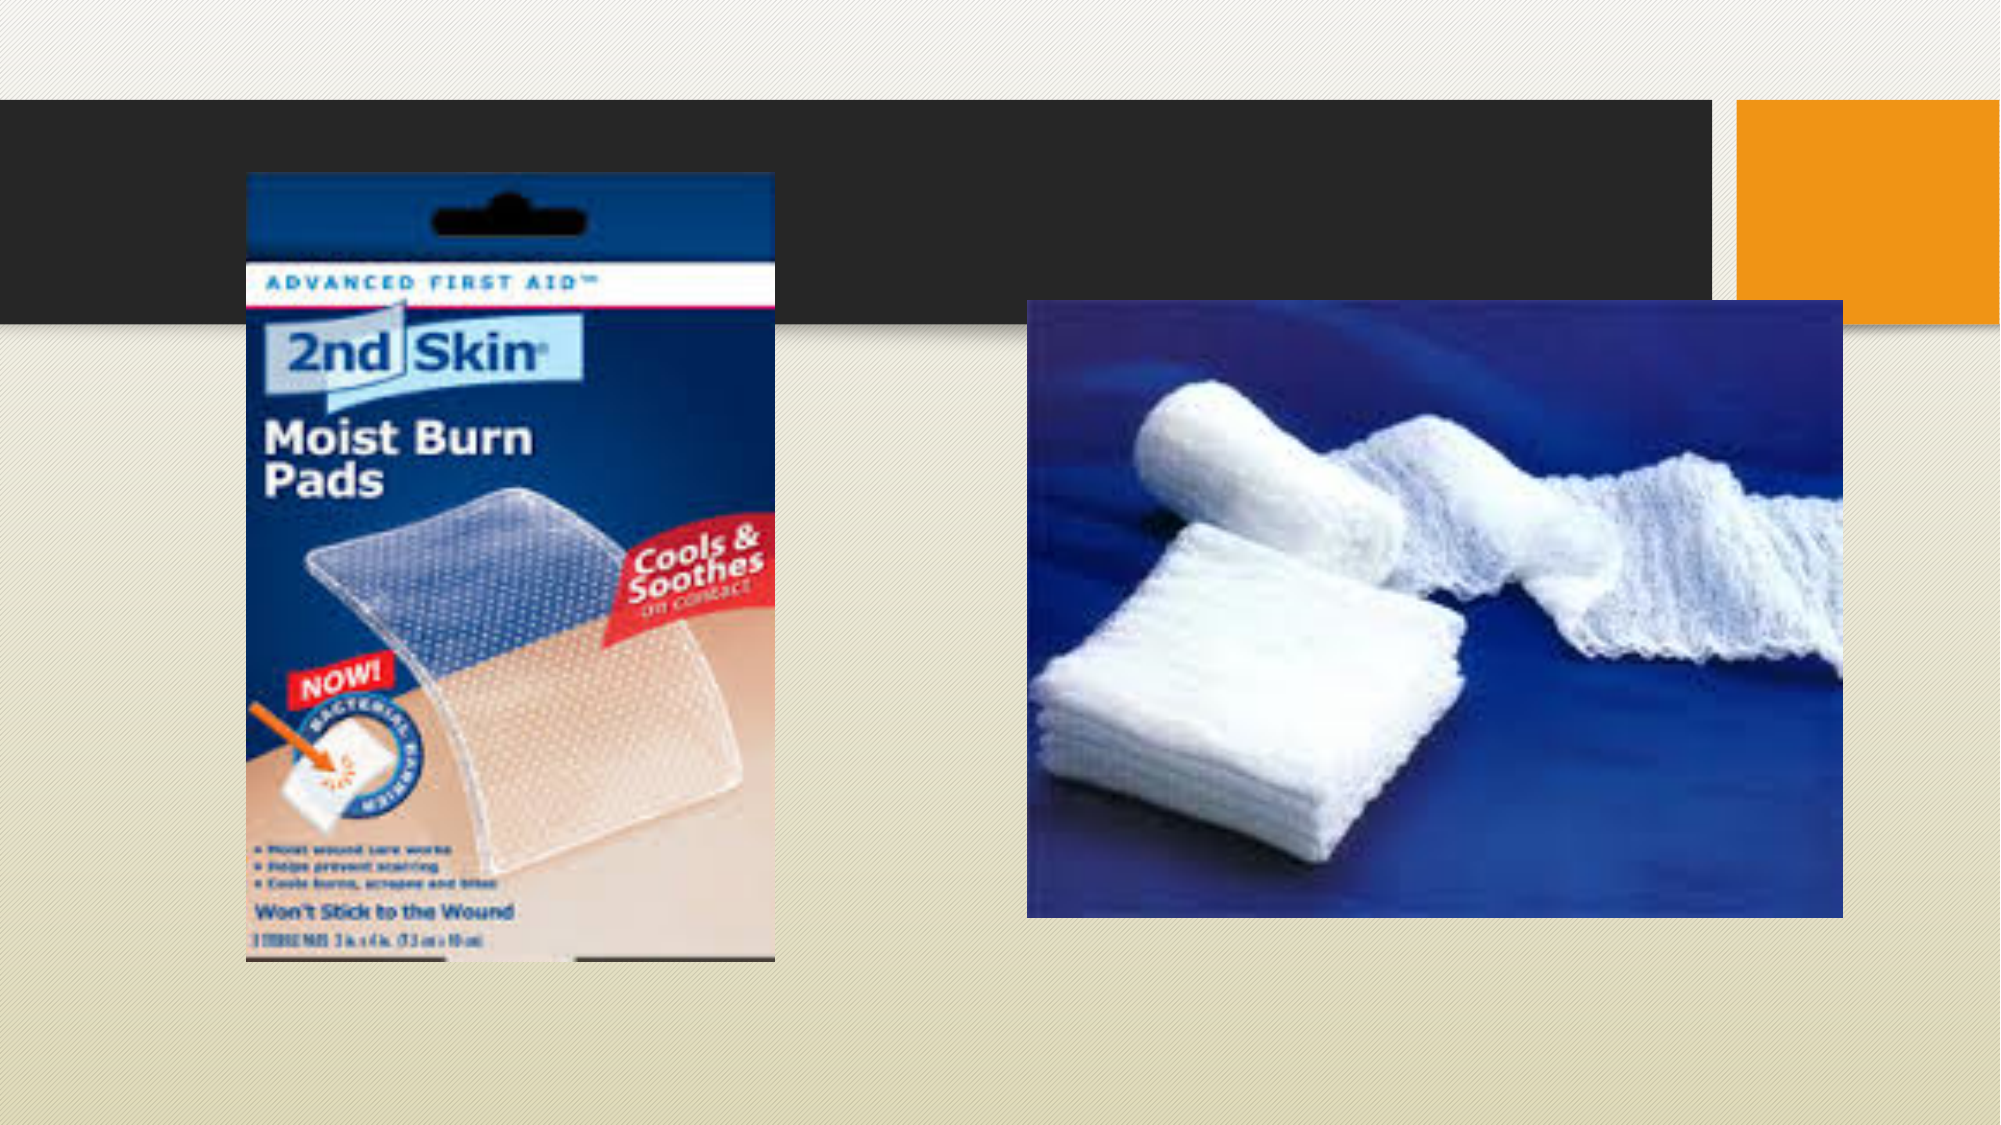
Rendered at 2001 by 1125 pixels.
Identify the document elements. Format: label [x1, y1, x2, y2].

picture [775, 300, 2000, 918]
picture [0, 325, 246, 376]
list [246, 172, 775, 962]
